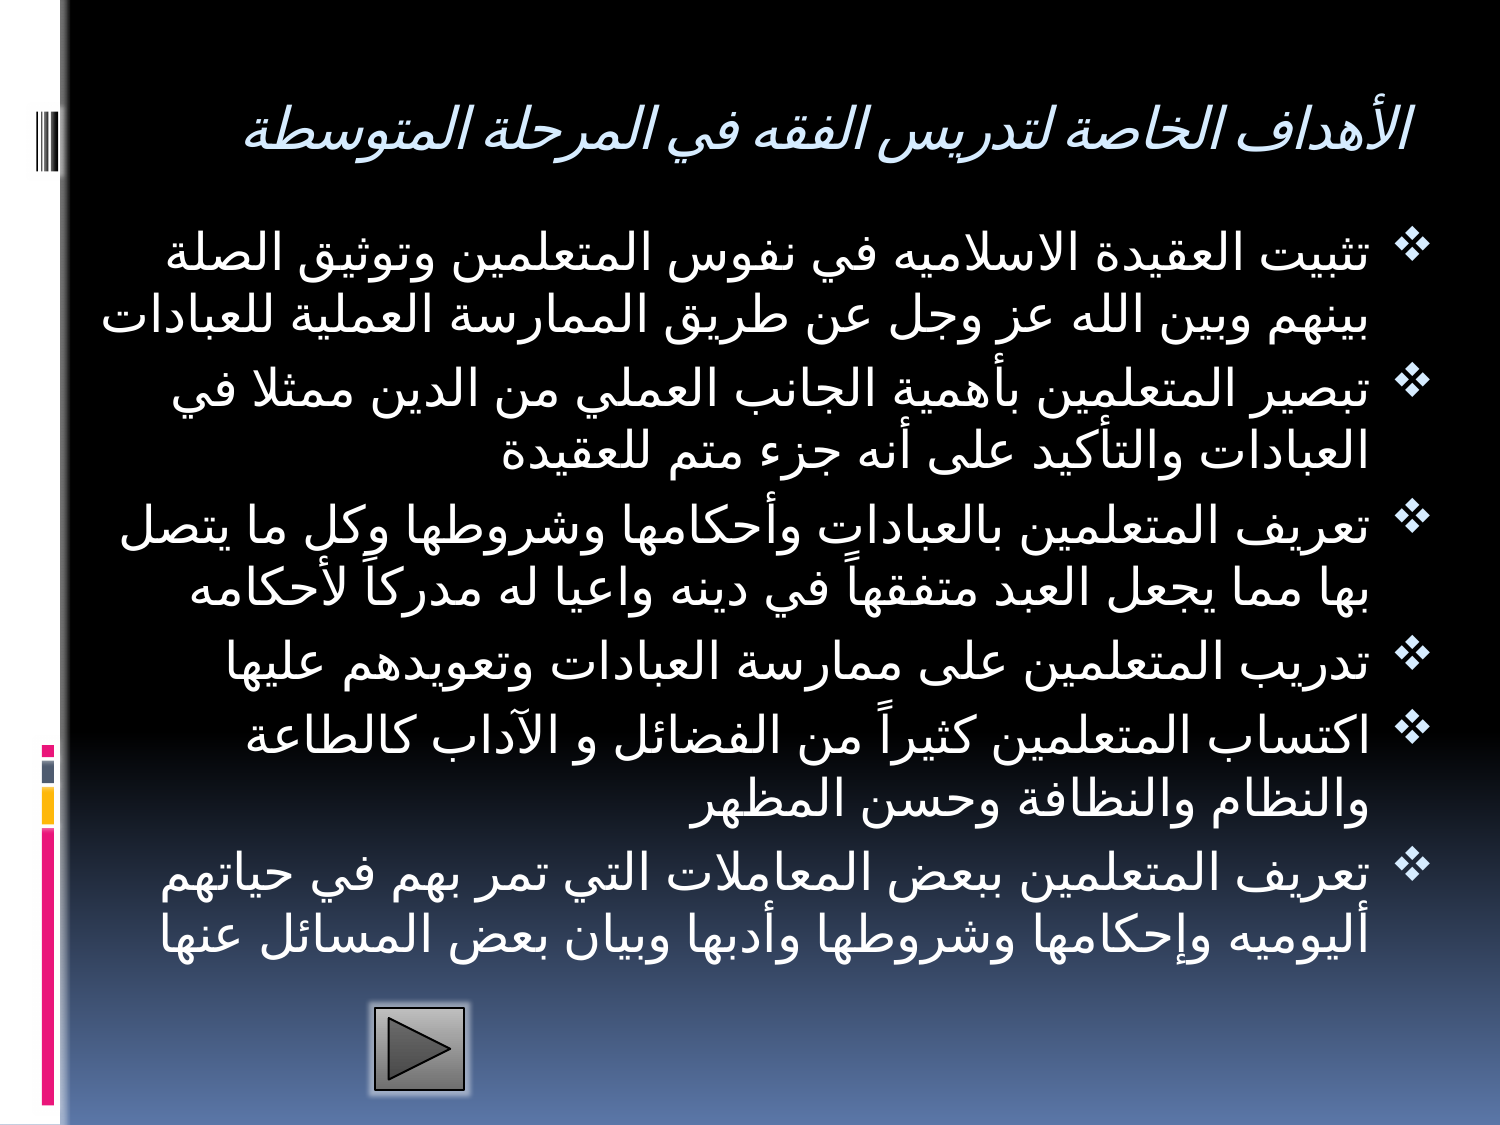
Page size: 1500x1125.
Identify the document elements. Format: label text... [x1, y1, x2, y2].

list تثبيت العقيدة الاسلاميه في نفوس المتعلمين وتوثيق الصلة بينهم وبين الله عز وجل عن طريق الممارسة العملية للعبادات تبصير المتعلمين بأهمية الجانب العملي من الدين ممثلا في العبادات والتأكيد على أنه جزء متم للعقيدة تعريف المتعلمين بالعبادات وأحكامها وشروطها وكل ما يتصل بها مما يجعل العبد متفقهاً في دينه واعيا له مدركاً لأحكامه تدريب المتعلمين على ممارسة العبادات وتعويدهم عليها اكتساب المتعلمين كثيراً من الفضائل و الآداب كالطاعة والنظام والنظافة وحسن المظهر تعريف المتعلمين ببعض المعاملات التي تمر بهم في حياتهم أليوميه وإحكامها وشروطها وأدبها وبيان بعض المسائل عنها [70, 210, 1454, 1067]
title الأهداف الخاصة لتدريس الفقه في المرحلة المتوسطة [150, 83, 1425, 210]
text_box [374, 1007, 465, 1091]
